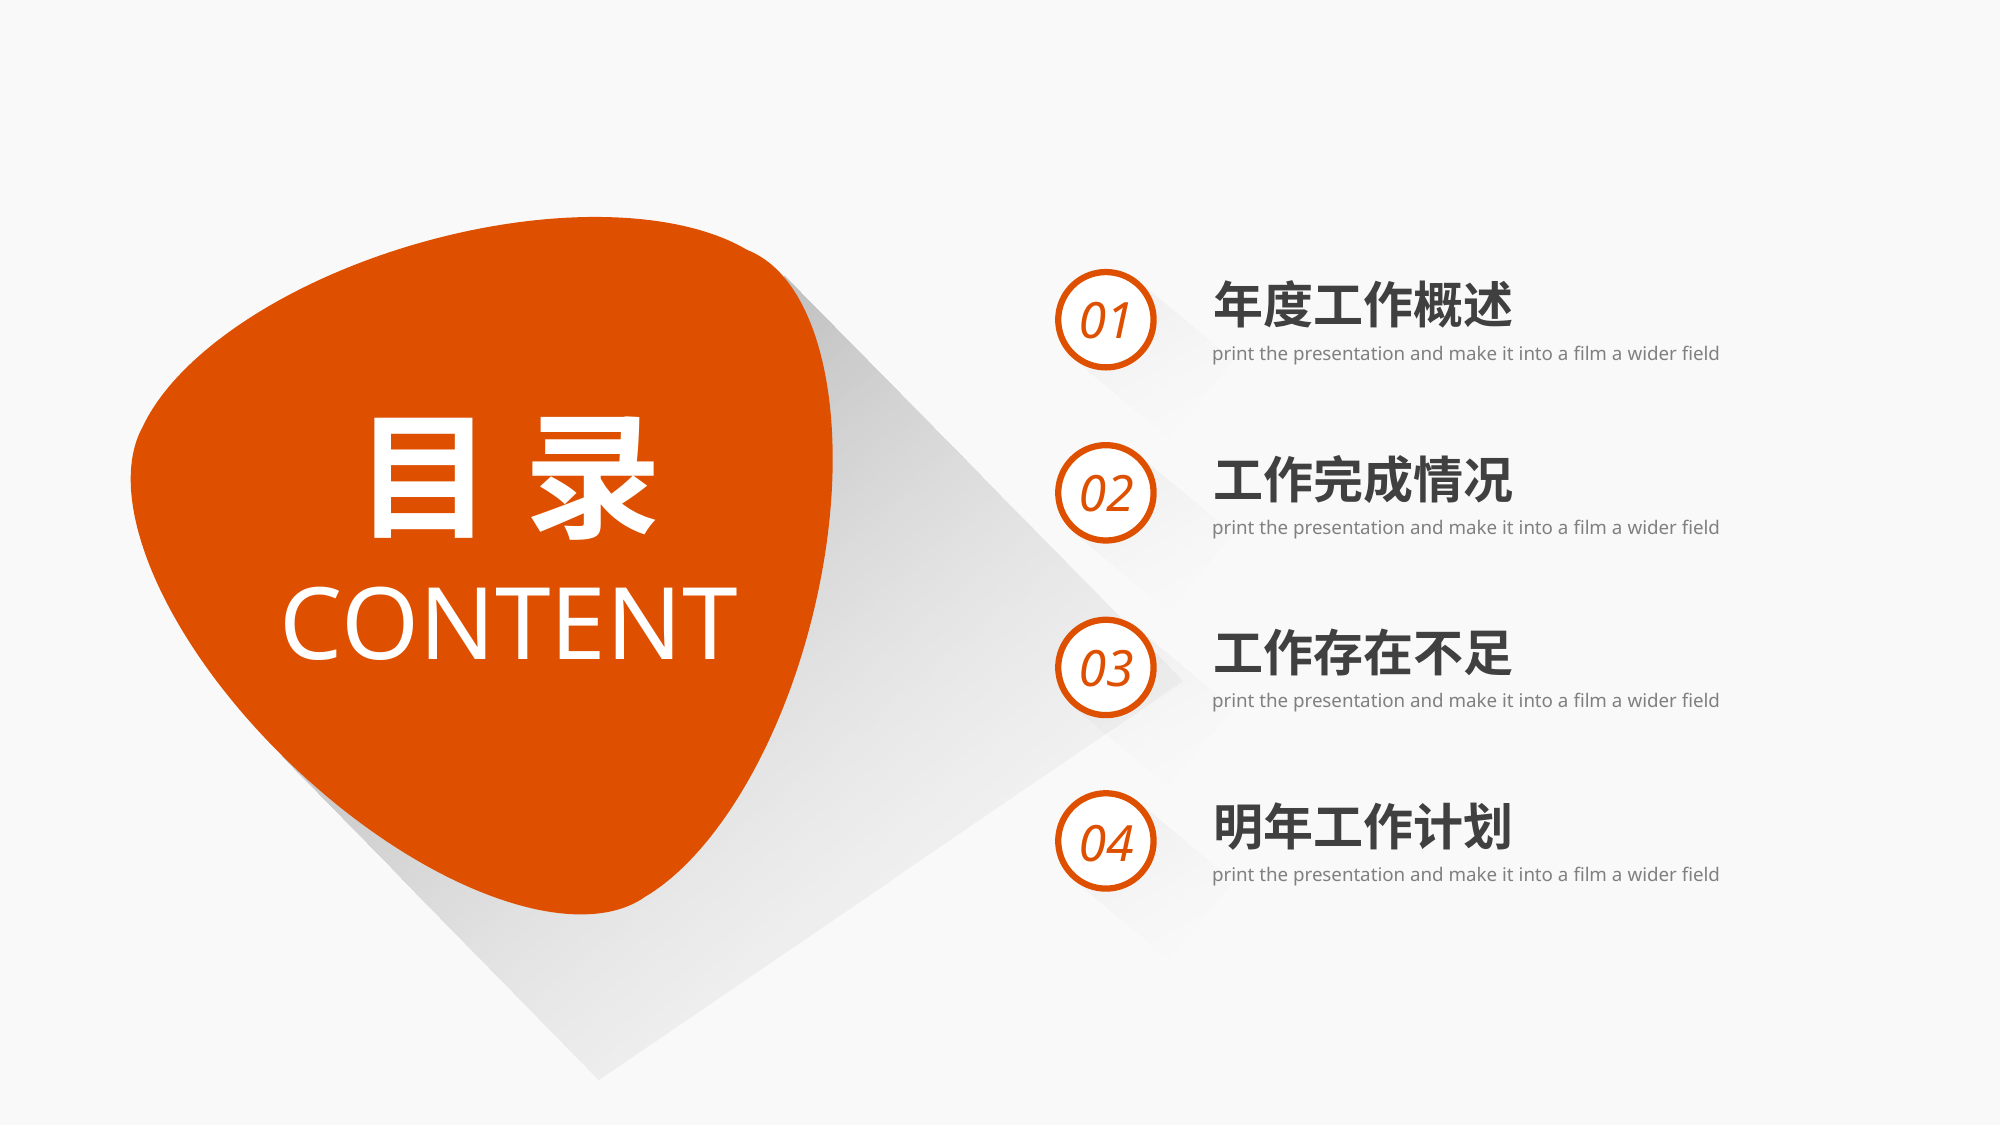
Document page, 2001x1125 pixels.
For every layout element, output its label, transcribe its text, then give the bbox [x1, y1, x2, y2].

text_box [1074, 792, 1138, 804]
text_box [1076, 271, 1136, 281]
text_box 03 [1058, 629, 1154, 705]
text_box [1197, 266, 1850, 372]
text_box [279, 274, 1129, 1081]
text_box [1076, 444, 1136, 454]
text_box [129, 215, 834, 916]
text_box [1074, 357, 1138, 369]
text_box [1076, 880, 1135, 890]
text_box [1070, 640, 1224, 787]
text_box [1072, 813, 1224, 960]
text_box [1076, 618, 1136, 629]
text_box [1132, 623, 1141, 629]
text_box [1197, 788, 1850, 894]
text_box 02 [1058, 454, 1154, 530]
text_box [1133, 797, 1143, 804]
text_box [1197, 440, 1850, 547]
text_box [1197, 614, 1850, 720]
text_box [1074, 705, 1137, 717]
text_box 01 [1058, 281, 1154, 357]
text_box [1069, 466, 1224, 613]
text_box 目 录 [220, 382, 797, 562]
text_box [1070, 292, 1225, 440]
text_box [1074, 530, 1138, 542]
text_box CONTENT [220, 562, 797, 687]
text_box 04 [1058, 804, 1154, 880]
